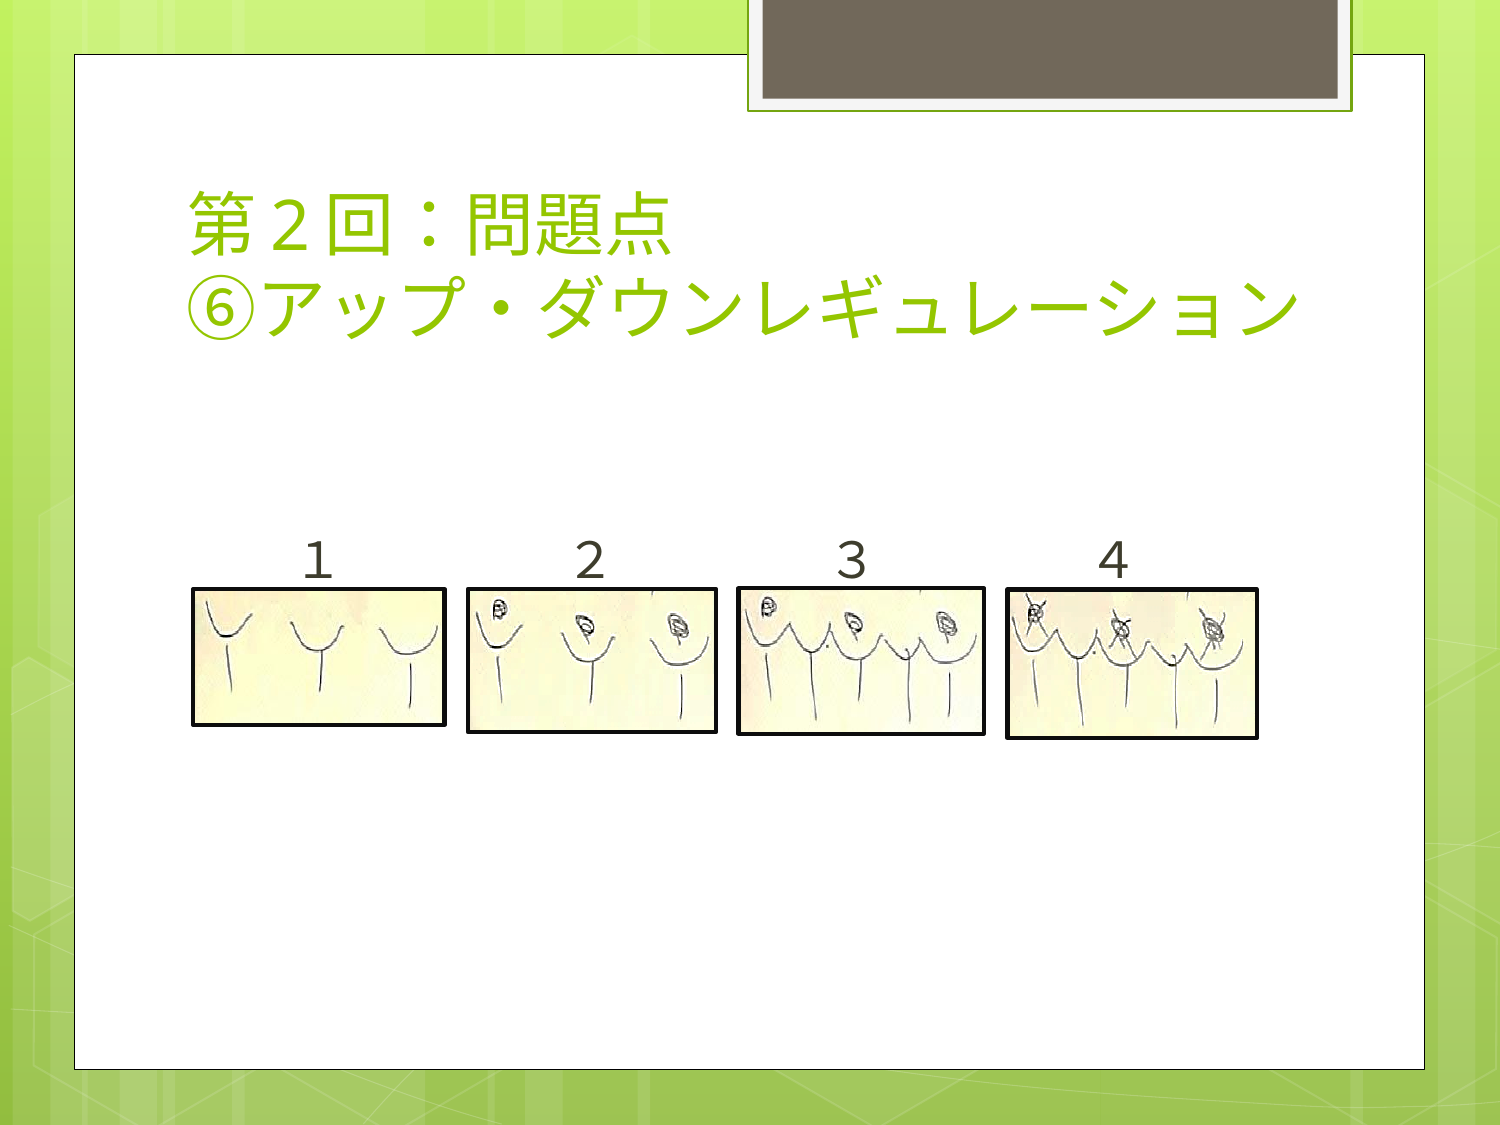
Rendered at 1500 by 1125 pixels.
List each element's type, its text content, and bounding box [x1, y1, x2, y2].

title 第2回：問題点 ⑥アップ・ダウンレギュレーション [171, 168, 1324, 357]
picture [194, 590, 443, 724]
list １ ２ ３ ４ [171, 381, 1283, 957]
picture [740, 590, 982, 732]
picture [469, 590, 714, 731]
picture [1009, 591, 1256, 737]
